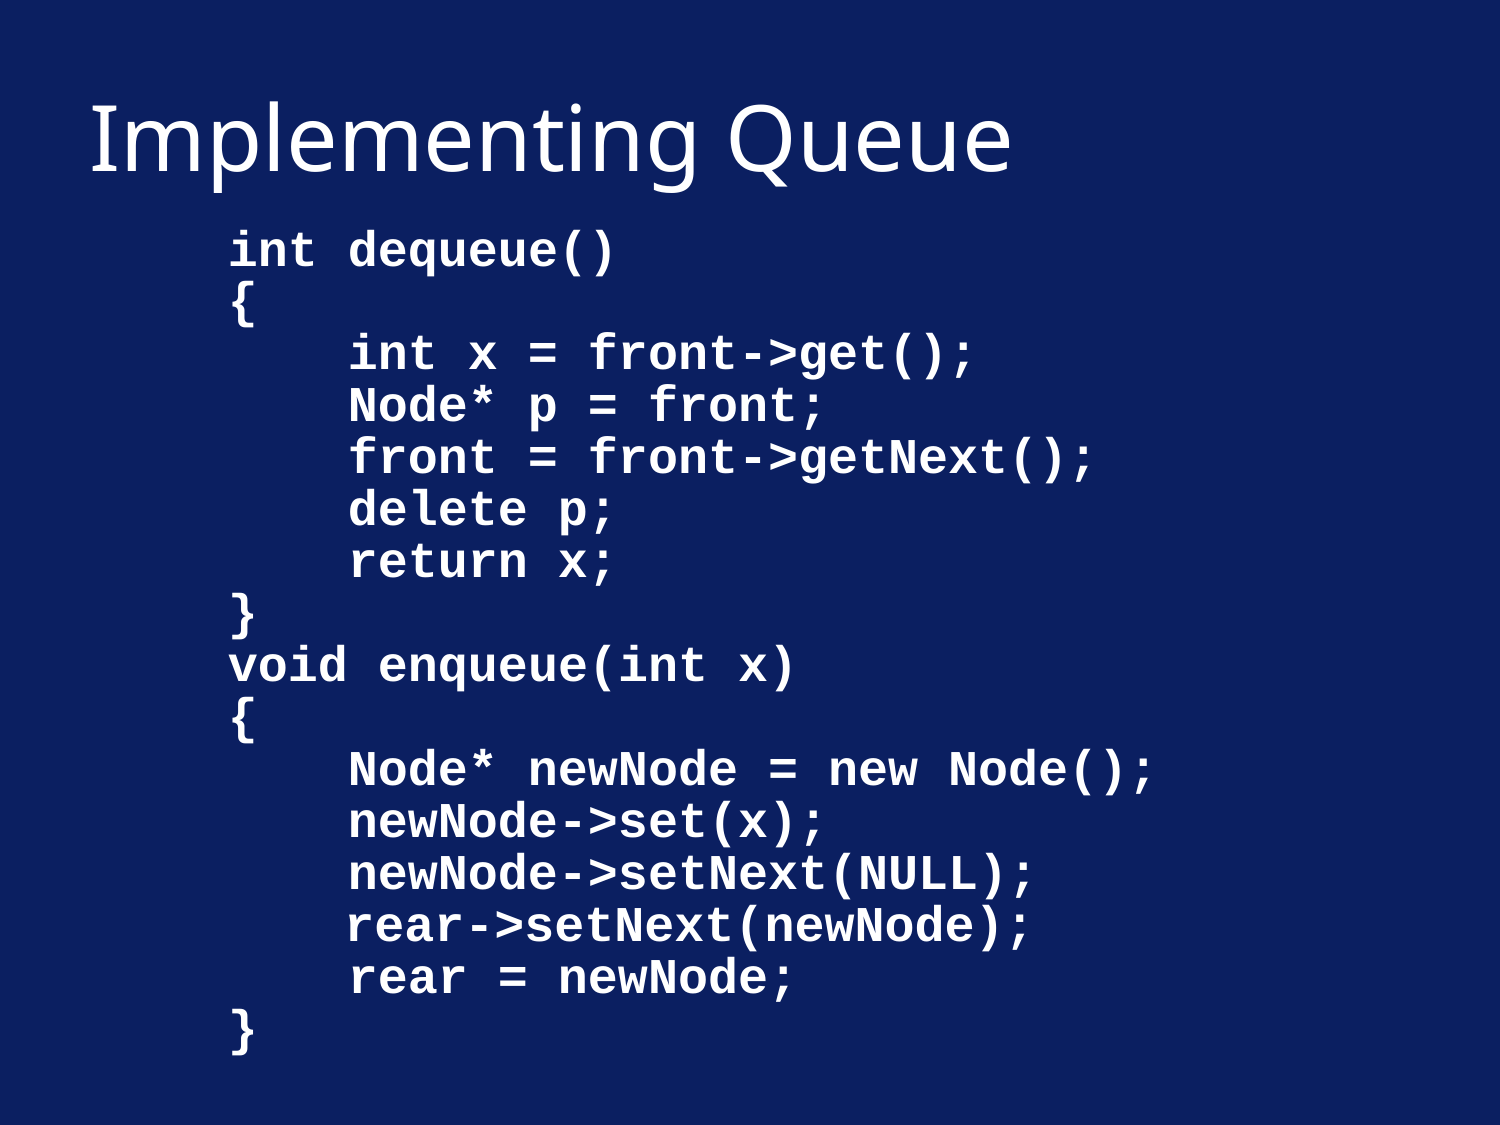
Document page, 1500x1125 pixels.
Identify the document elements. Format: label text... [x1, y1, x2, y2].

list int dequeue() { int x = front->get(); Node* p = front; front = front->getNext(); delete p; return x; } void enqueue(int x) { Node* newNode = new Node(); newNode->set(x); newNode->setNext(NULL); rear->setNext(newNode); rear = newNode; } [213, 224, 1500, 1025]
title Implementing Queue [74, 59, 1425, 210]
